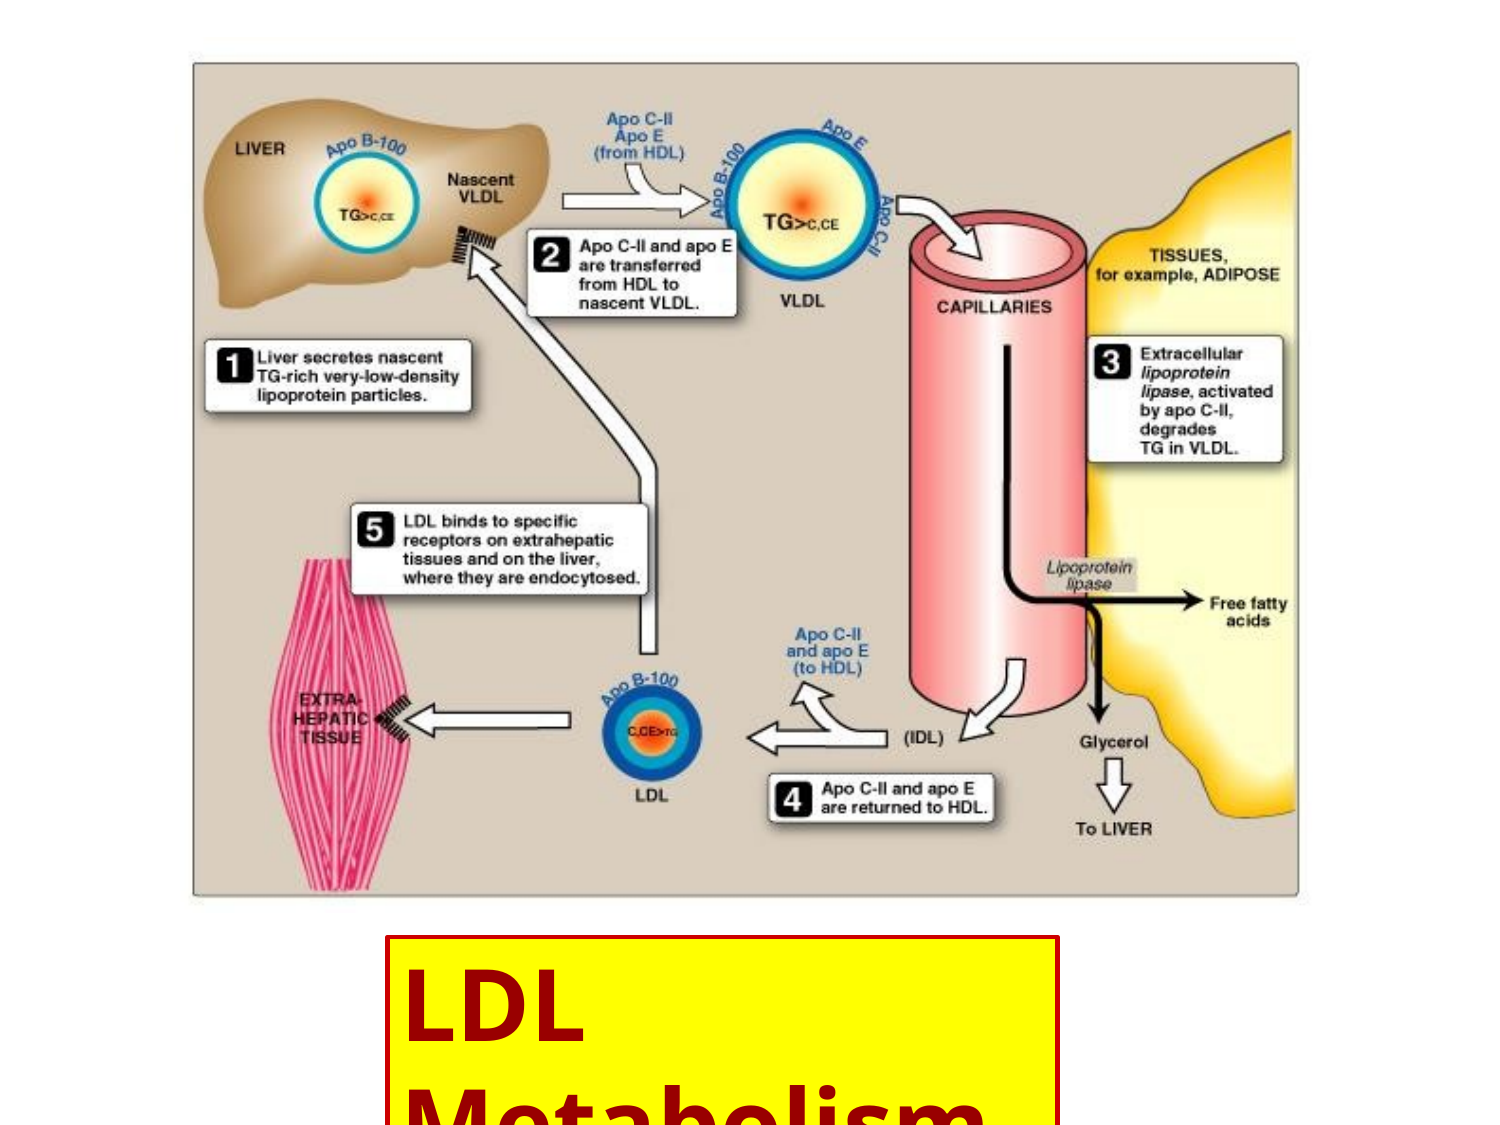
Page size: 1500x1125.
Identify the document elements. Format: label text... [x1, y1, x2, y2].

text_box LDL Metabolism [387, 937, 1058, 1125]
text_box [174, 37, 1313, 913]
